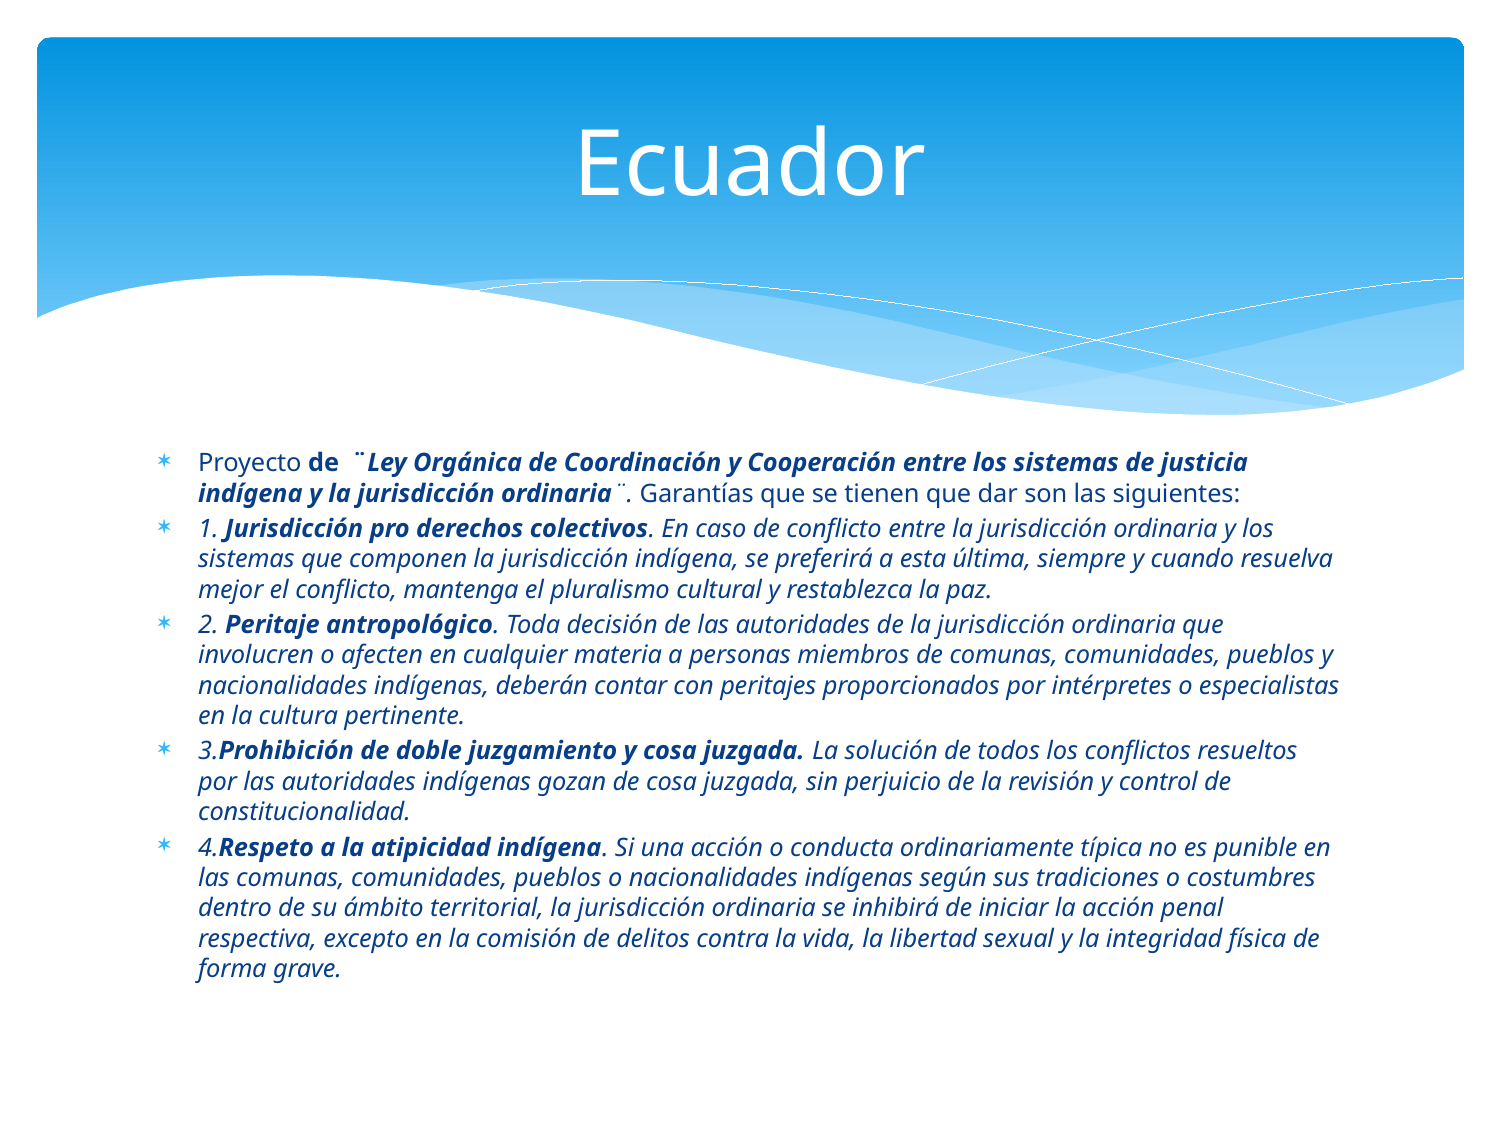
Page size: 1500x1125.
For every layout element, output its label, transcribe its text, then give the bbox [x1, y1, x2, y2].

title Ecuador [75, 55, 1425, 261]
list Proyecto de ¨Ley Orgánica de Coordinación y Cooperación entre los sistemas de justicia indígena y la jurisdicción ordinaria¨. Garantías que se tienen que dar son las siguientes: 1. Jurisdicción pro derechos colectivos. En caso de conflicto entre la jurisdicción ordinaria y los sistemas que componen la jurisdicción indígena, se preferirá a esta última, siempre y cuando resuelva mejor el conflicto, mantenga el pluralismo cultural y restablezca la paz. 2. Peritaje antropológico. Toda decisión de las autoridades de la jurisdicción ordinaria que involucren o afecten en cualquier materia a personas miembros de comunas, comunidades, pueblos y nacionalidades indígenas, deberán contar con peritajes proporcionados por intérpretes o especialistas en la cultura pertinente. 3.Prohibición de doble juzgamiento y cosa juzgada. La solución de todos los conflictos resueltos por las autoridades indígenas gozan de cosa juzgada, sin perjuicio de la revisión y control de constitucionalidad. 4.Respeto a la atipicidad indígena. Si una acción o conducta ordinariamente típica no es punible en las comunas, comunidades, pueblos o nacionalidades indígenas según sus tradiciones o costumbres dentro de su ámbito territorial, la jurisdicción ordinaria se inhibirá de iniciar la acción penal respectiva, excepto en la comisión de delitos contra la vida, la libertad sexual y la integridad física de forma grave. [143, 438, 1359, 1005]
